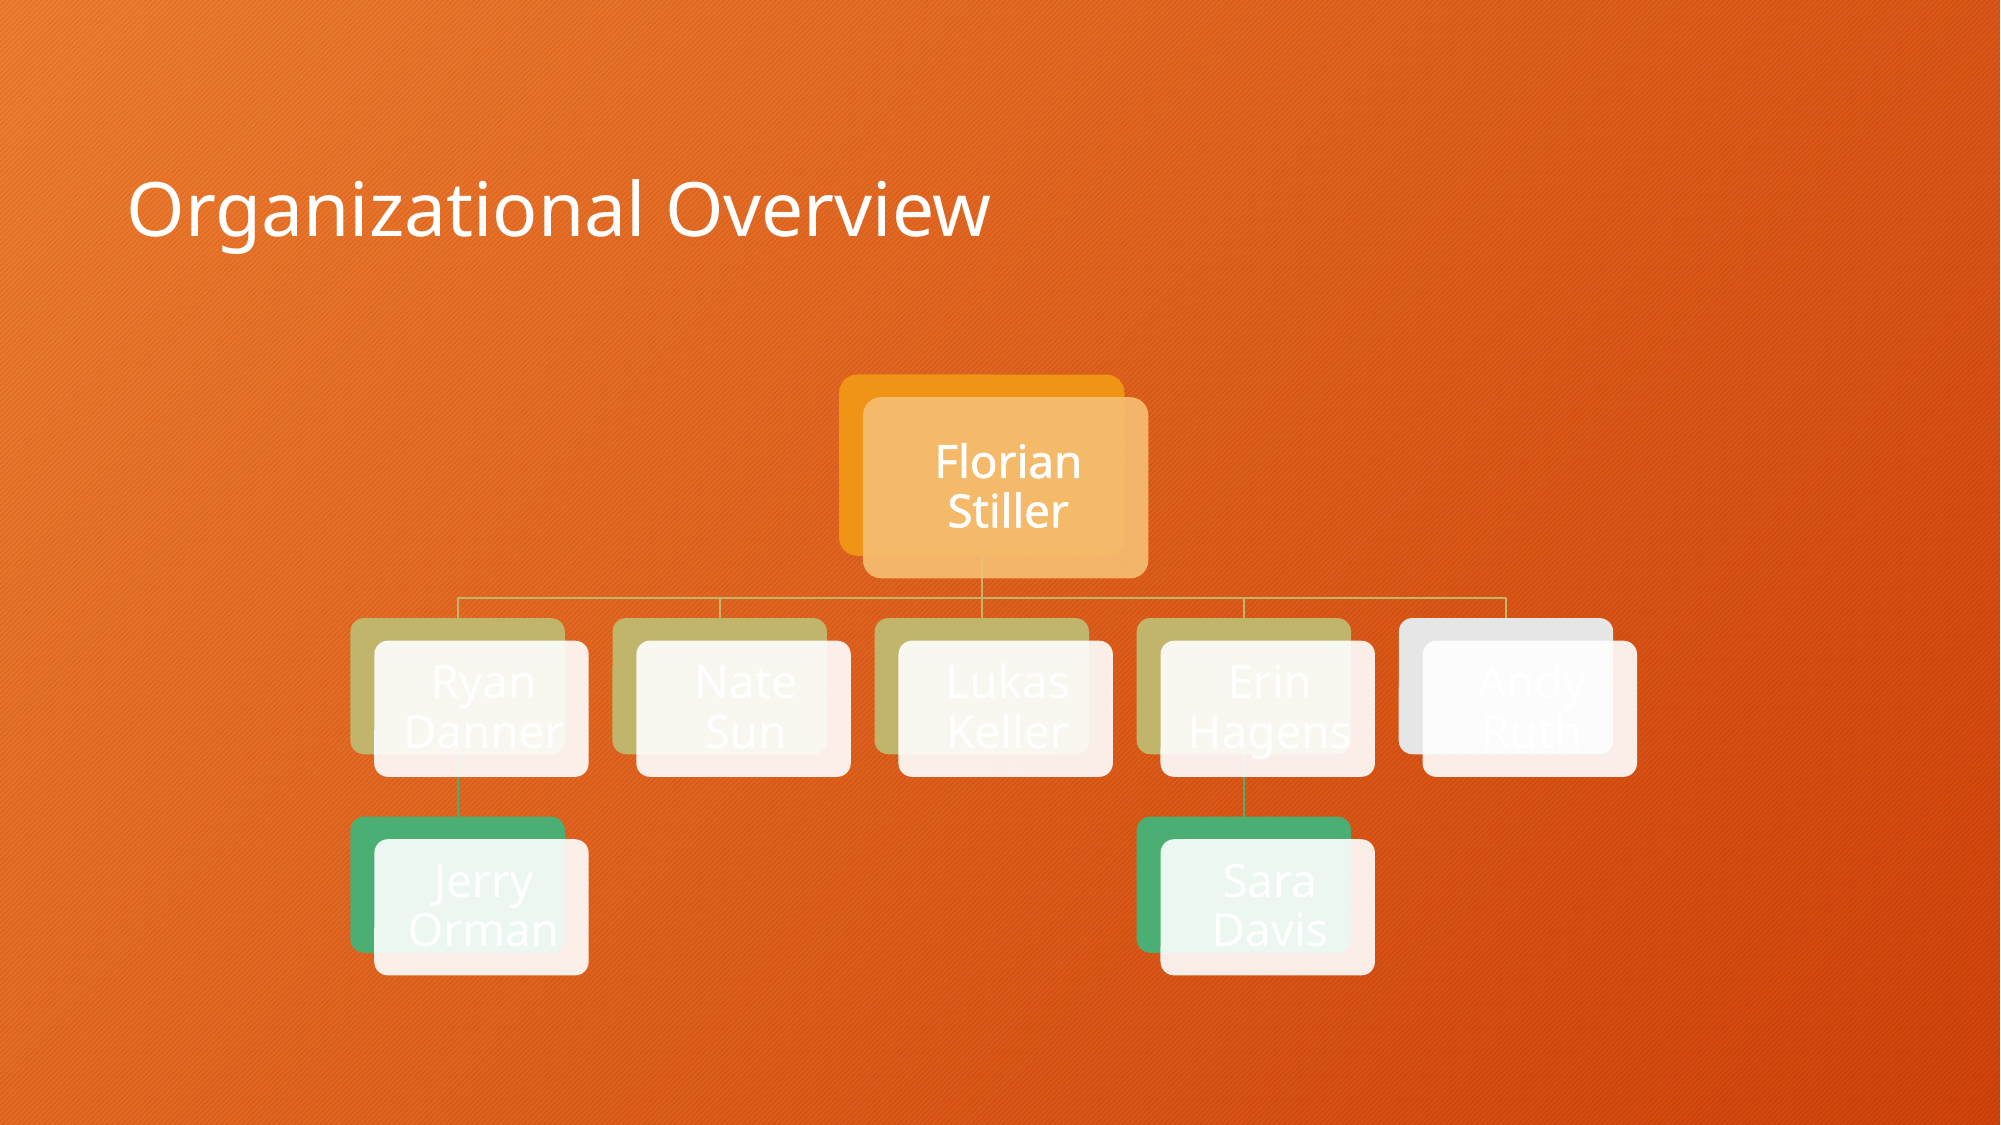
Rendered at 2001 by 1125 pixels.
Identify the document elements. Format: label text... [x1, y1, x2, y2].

title Organizational Overview [111, 123, 1689, 301]
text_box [349, 324, 1638, 1026]
